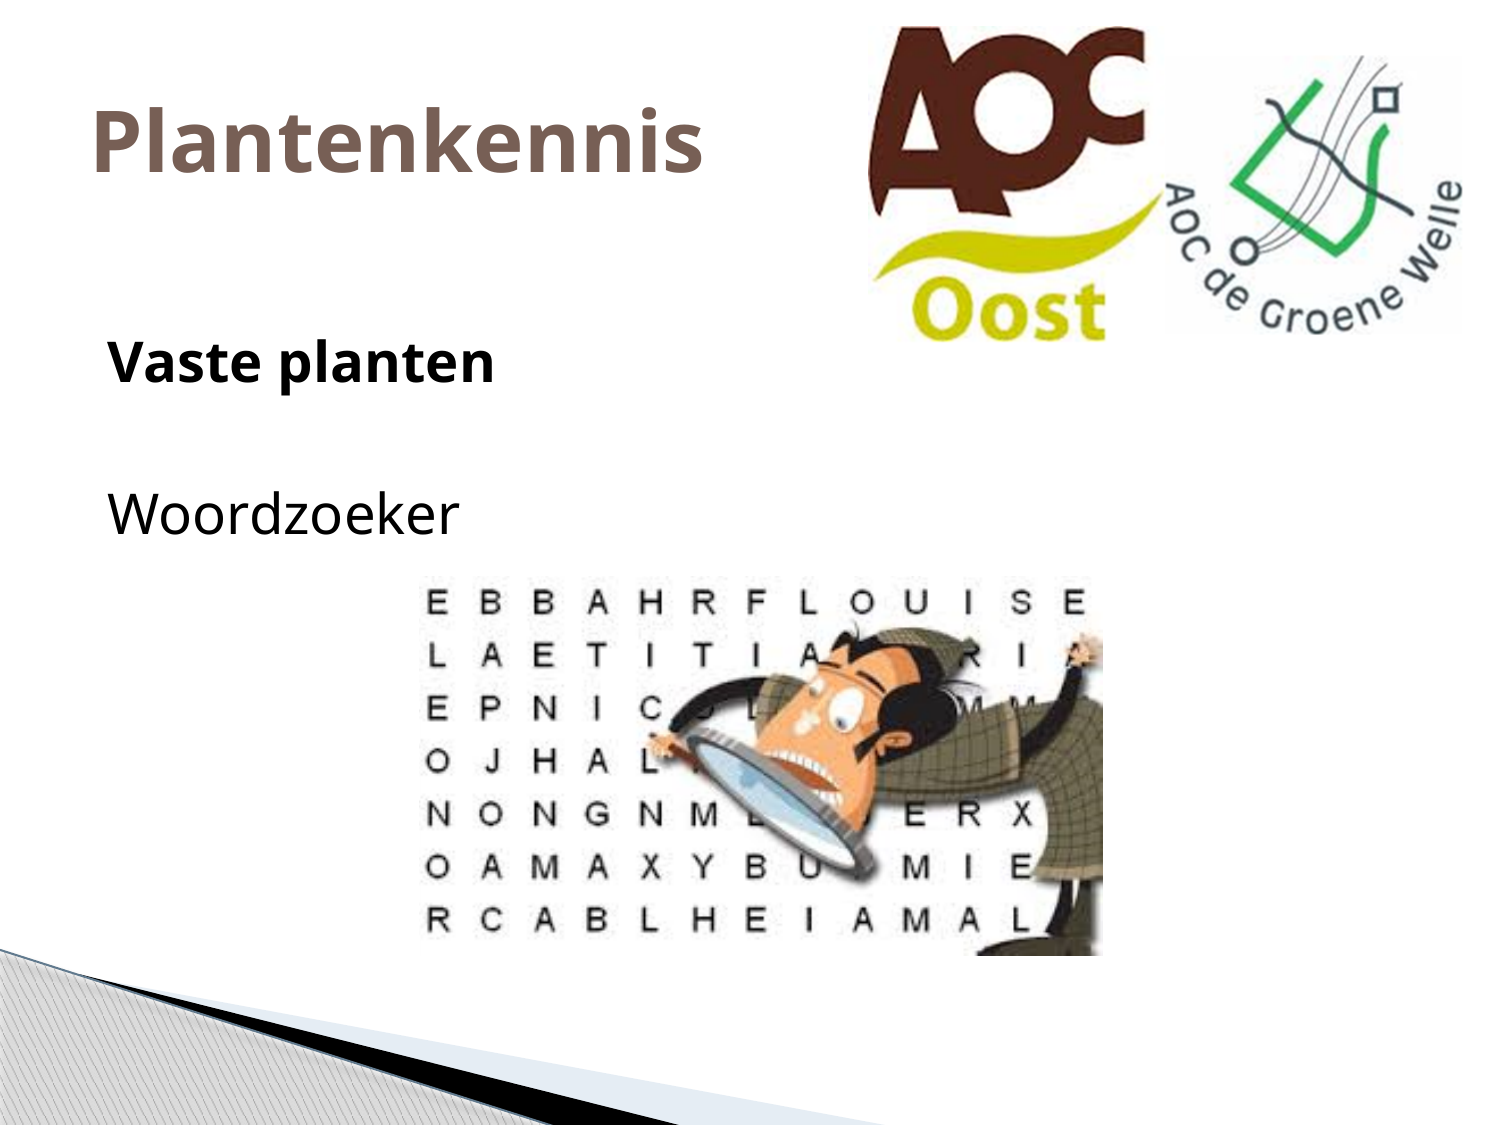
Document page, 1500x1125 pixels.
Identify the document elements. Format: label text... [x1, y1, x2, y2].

picture [418, 576, 1103, 956]
list Vaste planten Woordzoeker [75, 243, 1425, 986]
picture [867, 26, 1473, 365]
title Plantenkennis [75, 45, 862, 233]
